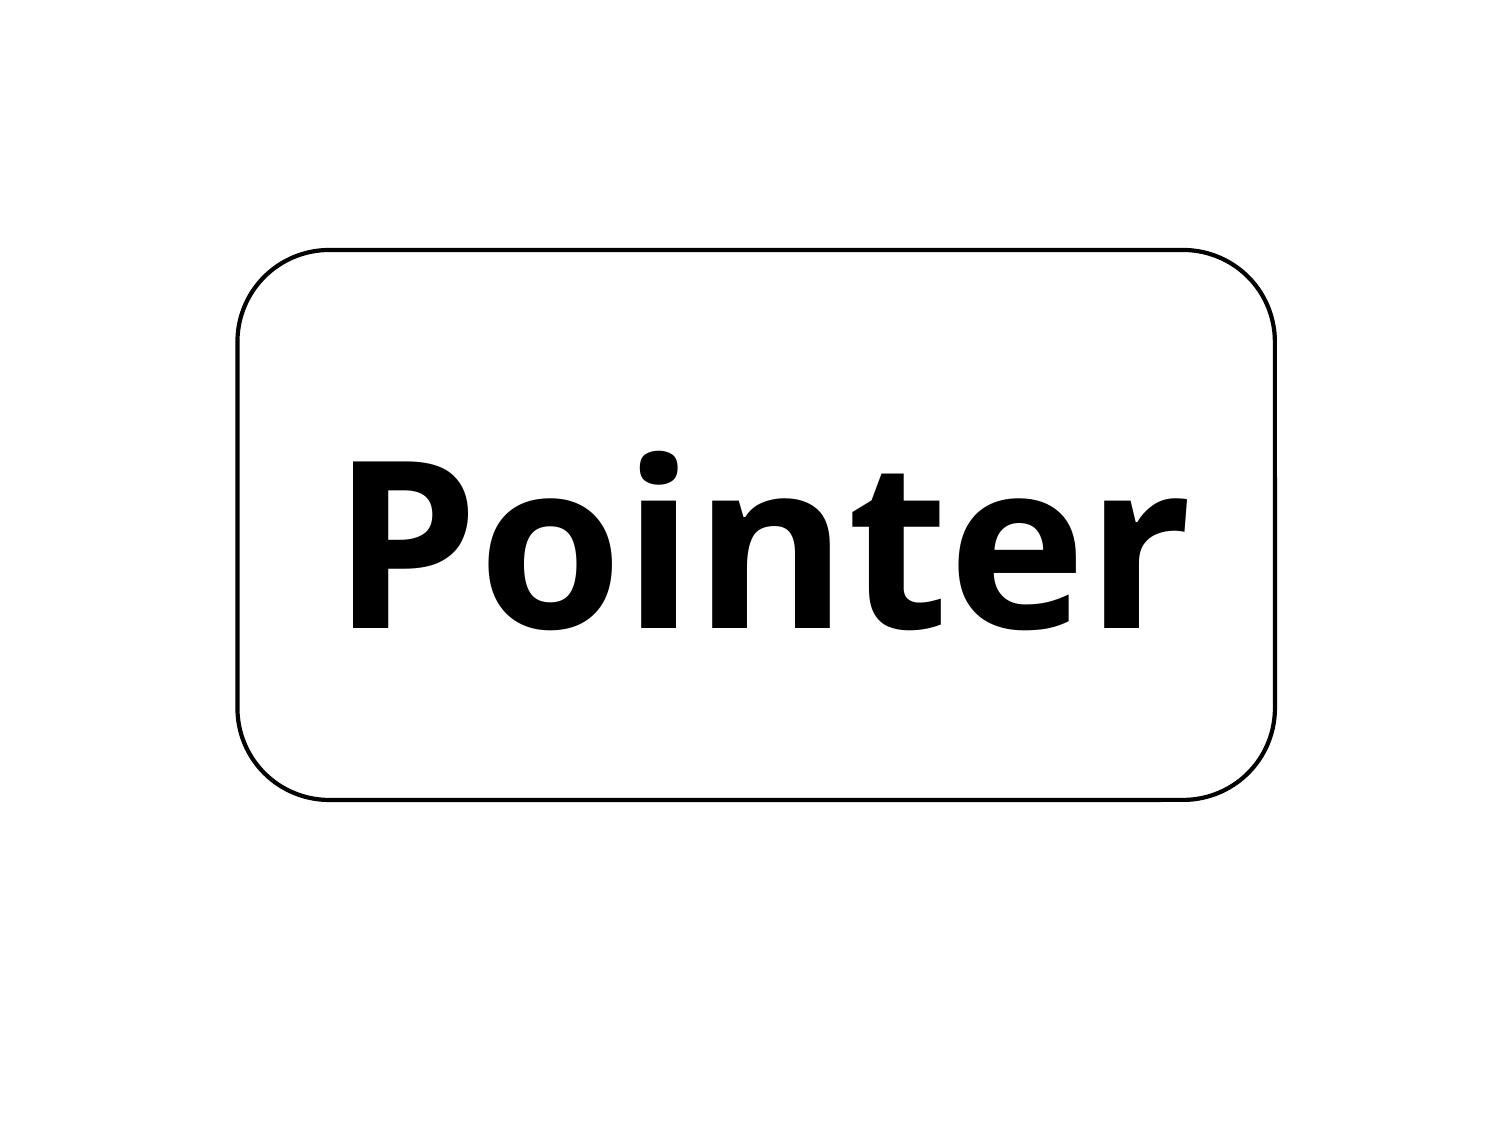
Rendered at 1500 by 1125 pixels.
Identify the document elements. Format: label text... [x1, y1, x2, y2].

list Pointer [262, 387, 1263, 693]
text_box [235, 247, 1278, 803]
